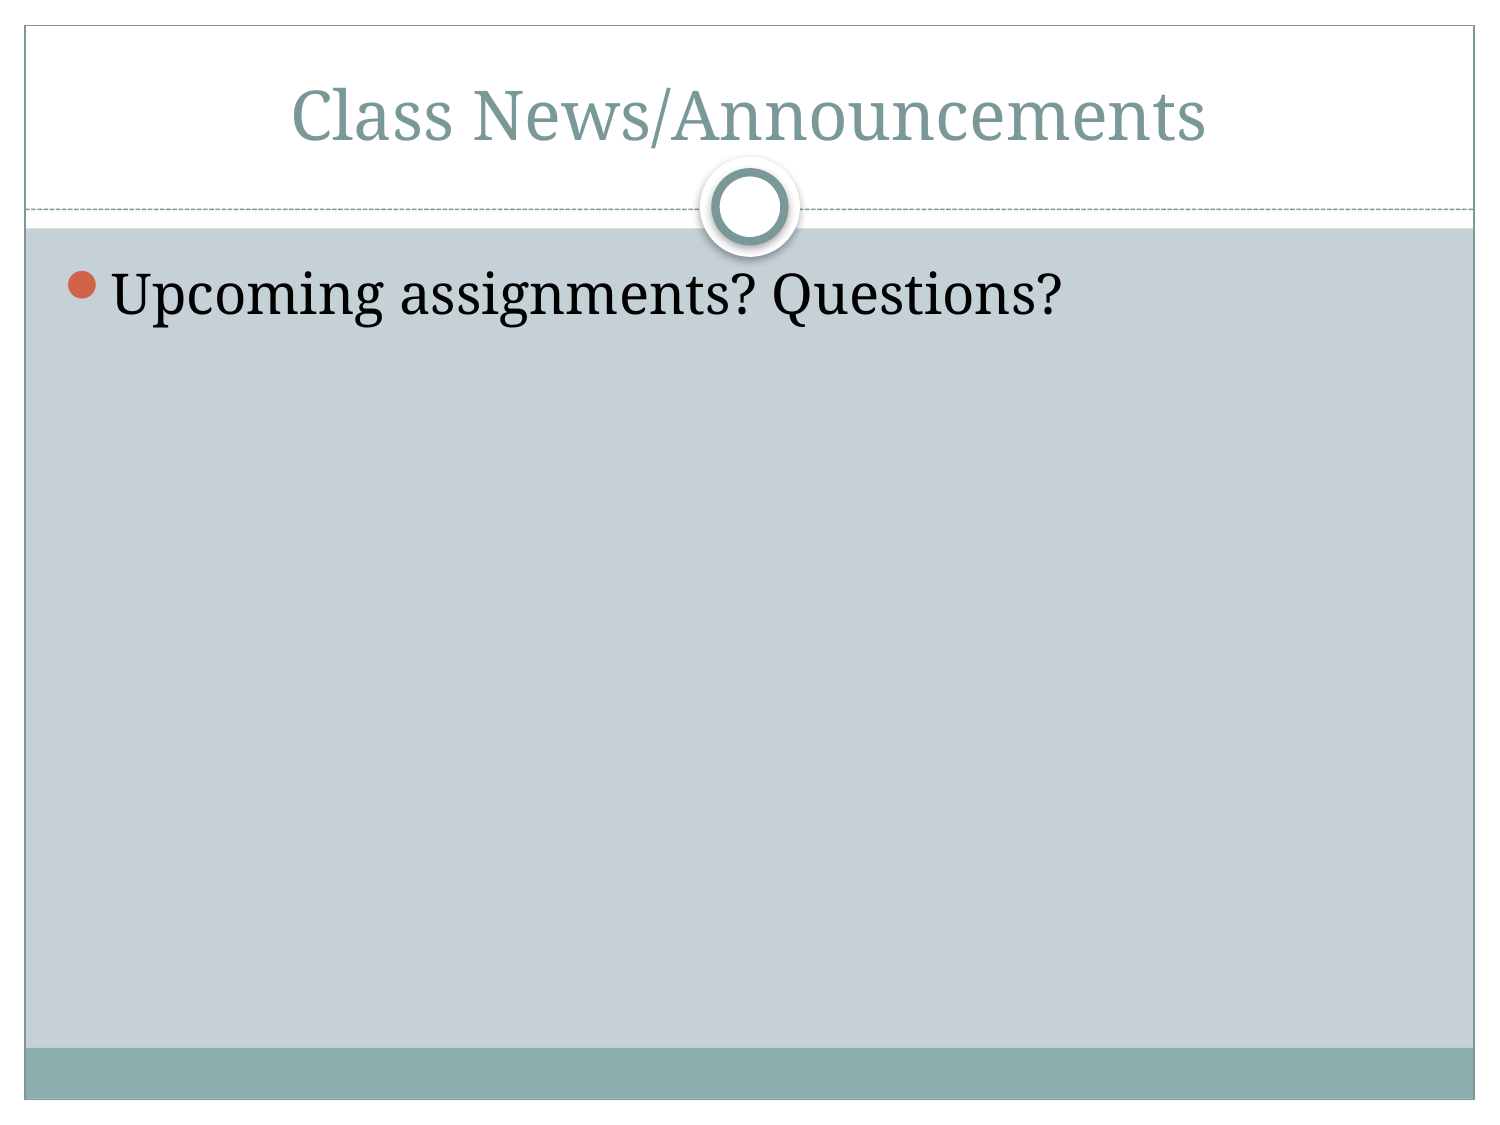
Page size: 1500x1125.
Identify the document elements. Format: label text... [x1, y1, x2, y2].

list Upcoming assignments? Questions? [49, 250, 1445, 1001]
title Class News/Announcements [49, 37, 1450, 162]
